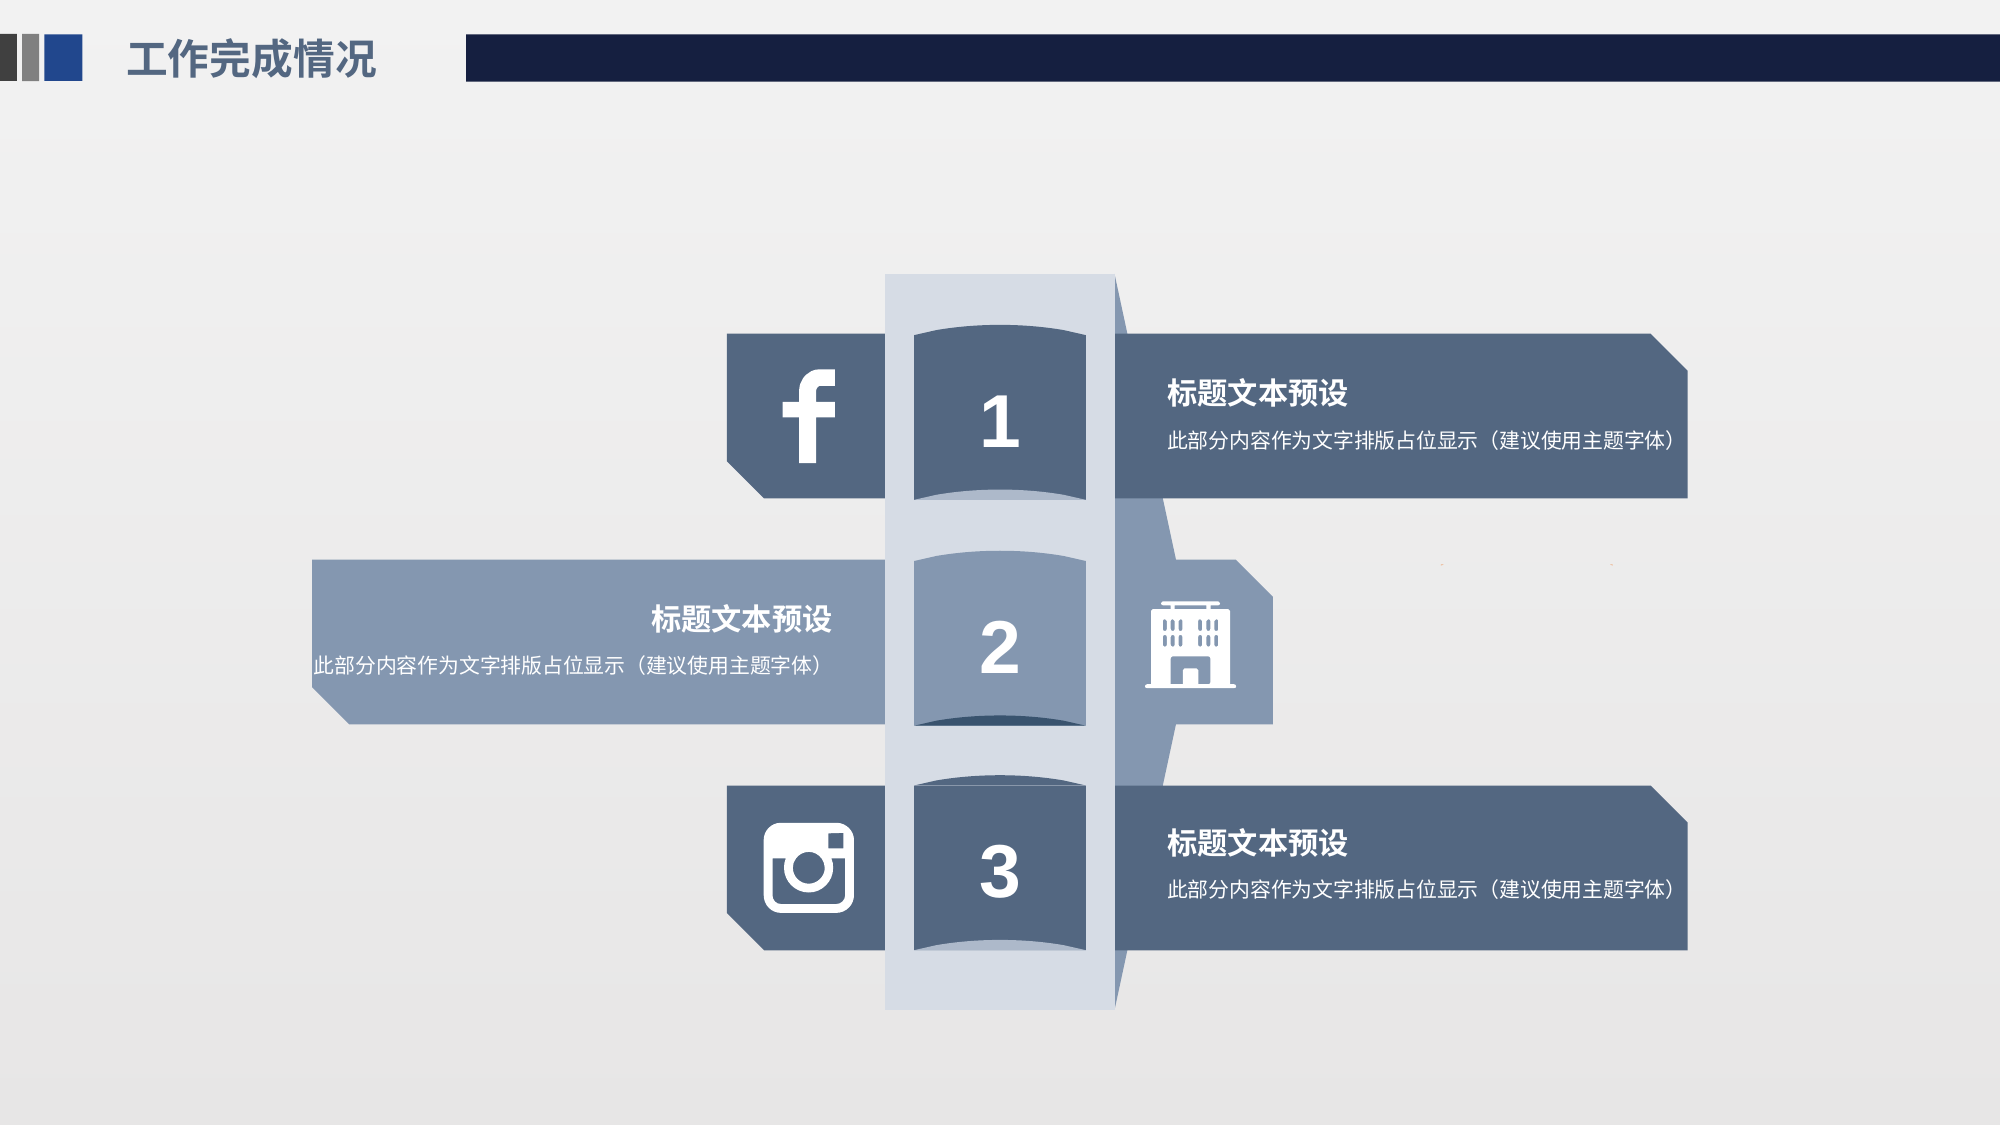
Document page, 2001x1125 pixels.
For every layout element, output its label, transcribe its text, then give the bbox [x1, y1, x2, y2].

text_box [0, 33, 83, 82]
text_box [467, 33, 2000, 83]
text_box 工作完成情况 [82, 25, 467, 90]
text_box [297, 273, 1703, 1010]
